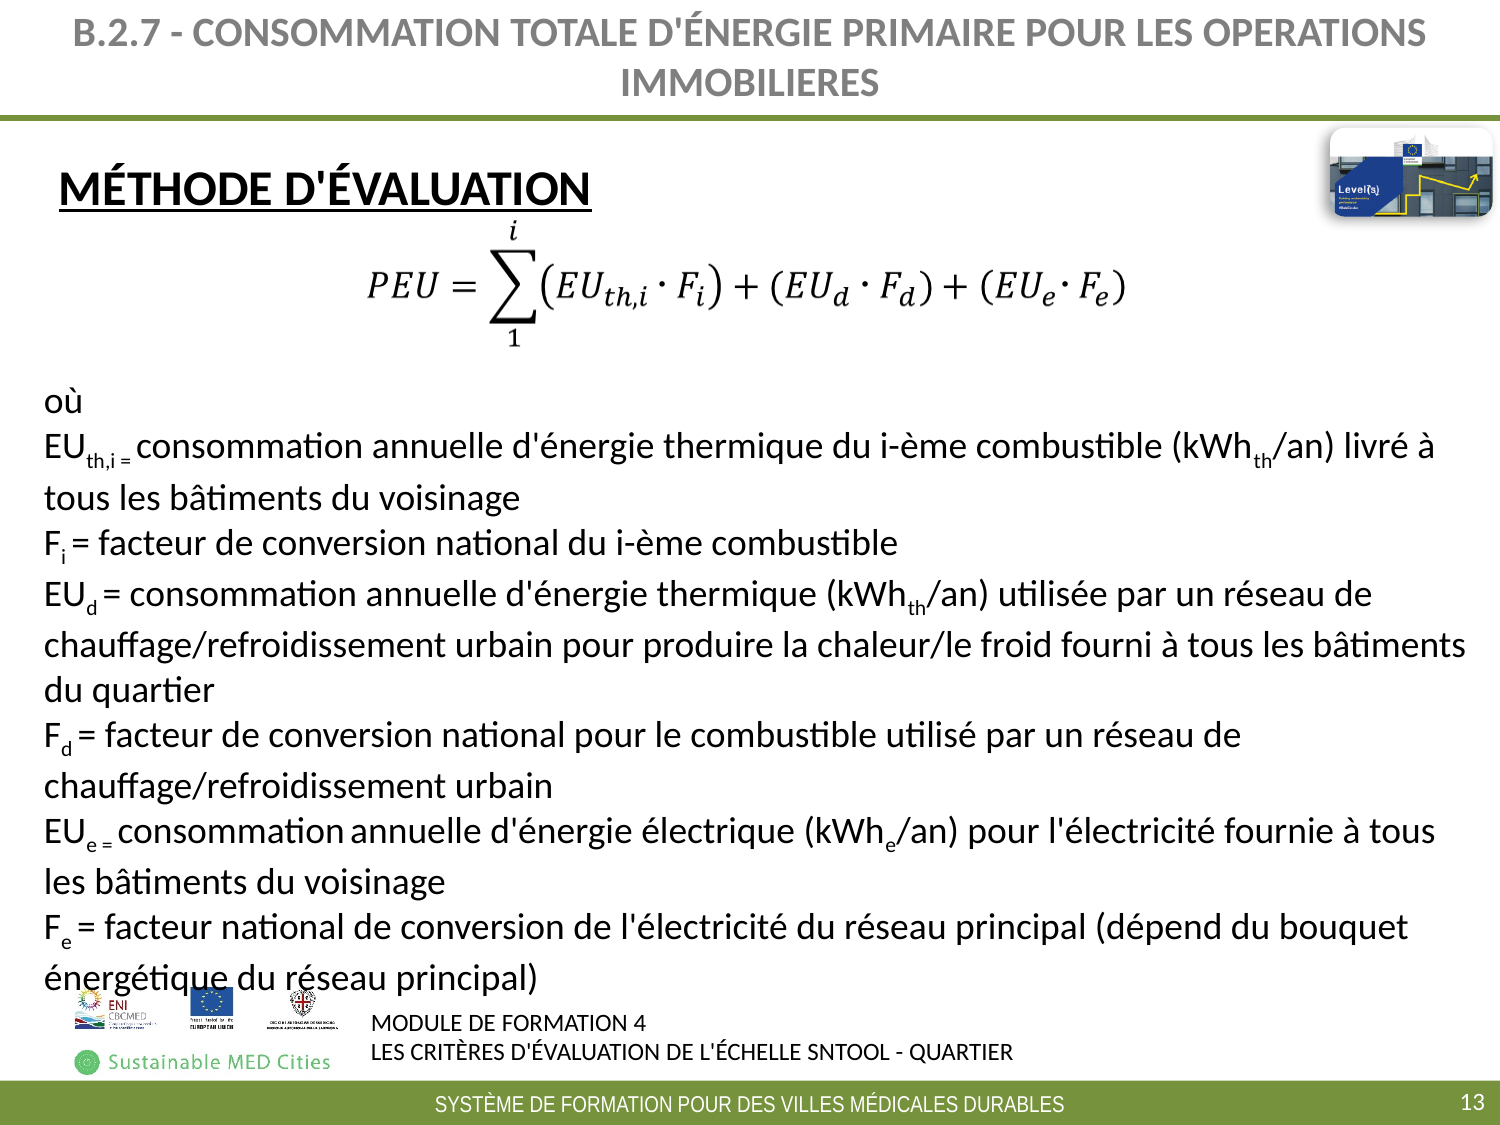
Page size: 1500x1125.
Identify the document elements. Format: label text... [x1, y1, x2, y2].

picture [1329, 127, 1493, 217]
slide_number ‹#› [1149, 1078, 1500, 1123]
text_box où EUth,i = consommation annuelle d'énergie thermique du i-ème combustible (kWhth/an) livré à tous les bâtiments du voisinage Fi = facteur de conversion national du i-ème combustible EUd = consommation annuelle d'énergie thermique (kWhth/an) utilisée par un réseau de chauffage/refroidissement urbain pour produire la chaleur/le froid fourni à tous les bâtiments du quartier Fd = facteur de conversion national pour le combustible utilisé par un réseau de chauffage/refroidissement urbain EUe = consommation annuelle d'énergie électrique (kWhe/an) pour l'électricité fournie à tous les bâtiments du voisinage Fe = facteur national de conversion de l'électricité du réseau principal (dépend du bouquet énergétique du réseau principal) [28, 369, 1500, 1006]
text_box MÉTHODE D'ÉVALUATION [43, 147, 1324, 209]
text_box [0, 209, 1493, 355]
title B.2.7 - CONSOMMATION TOTALE D'ÉNERGIE PRIMAIRE POUR LES OPERATIONS IMMOBILIERES [0, 0, 1500, 113]
picture [62, 1006, 356, 1080]
